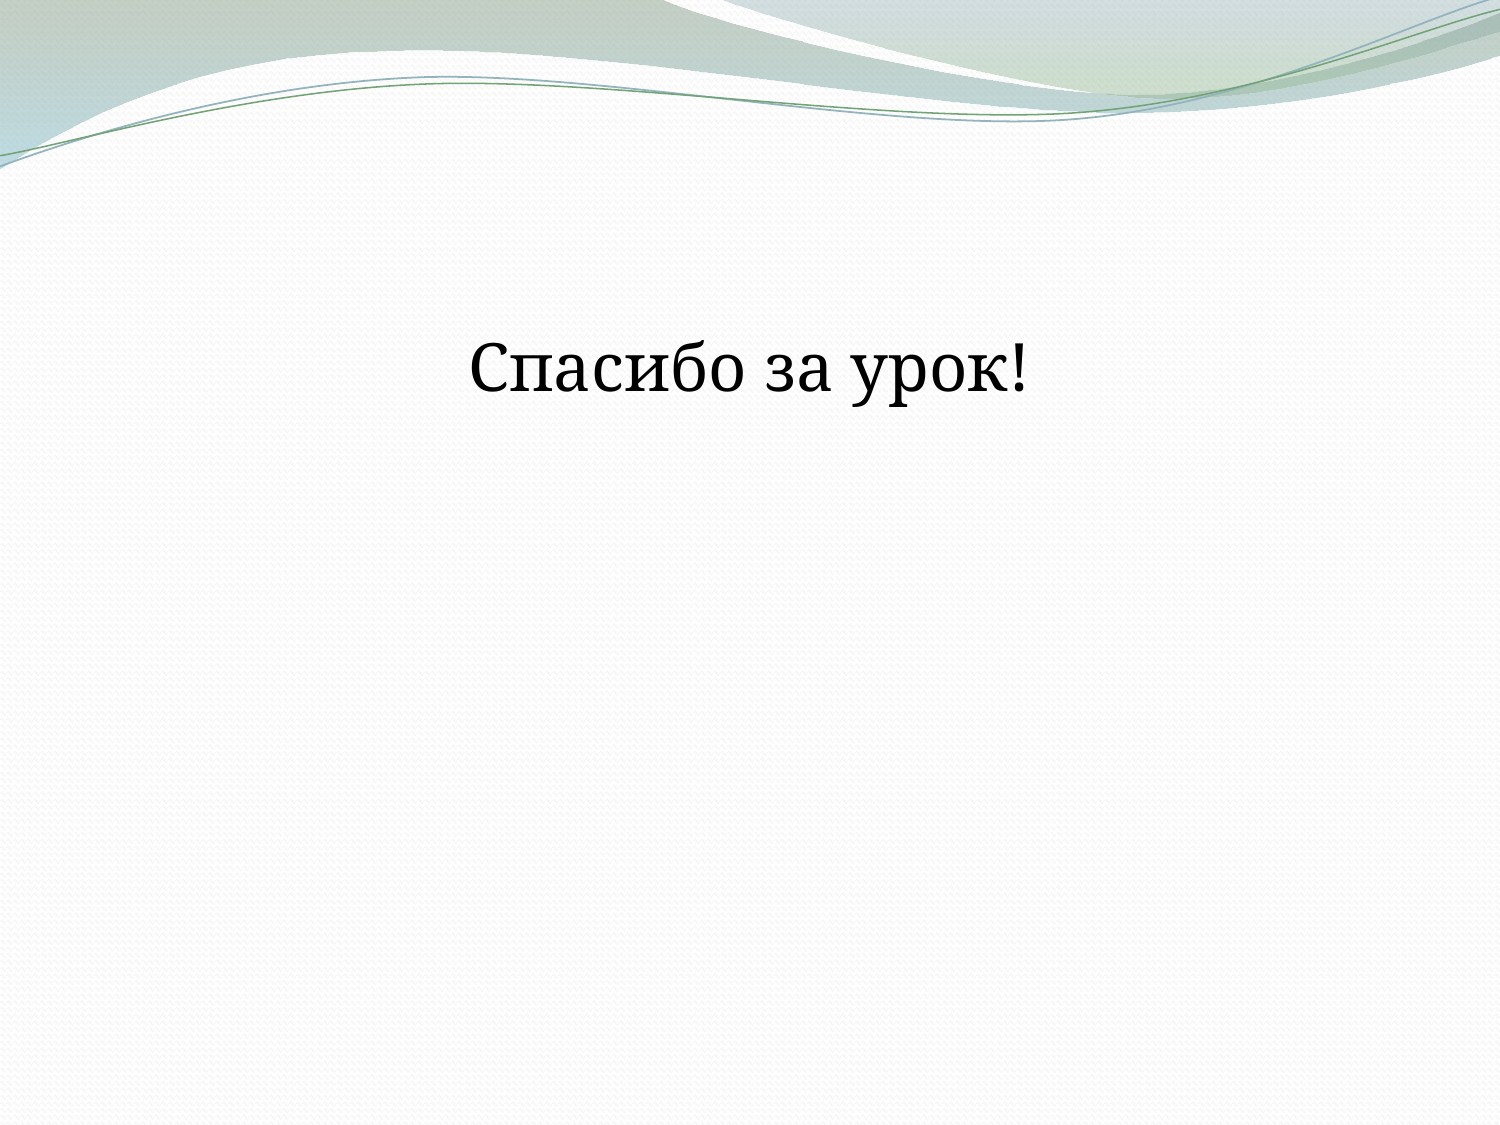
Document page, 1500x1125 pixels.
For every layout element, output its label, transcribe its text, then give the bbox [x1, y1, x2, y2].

list Спасибо за урок! [75, 317, 1425, 1038]
